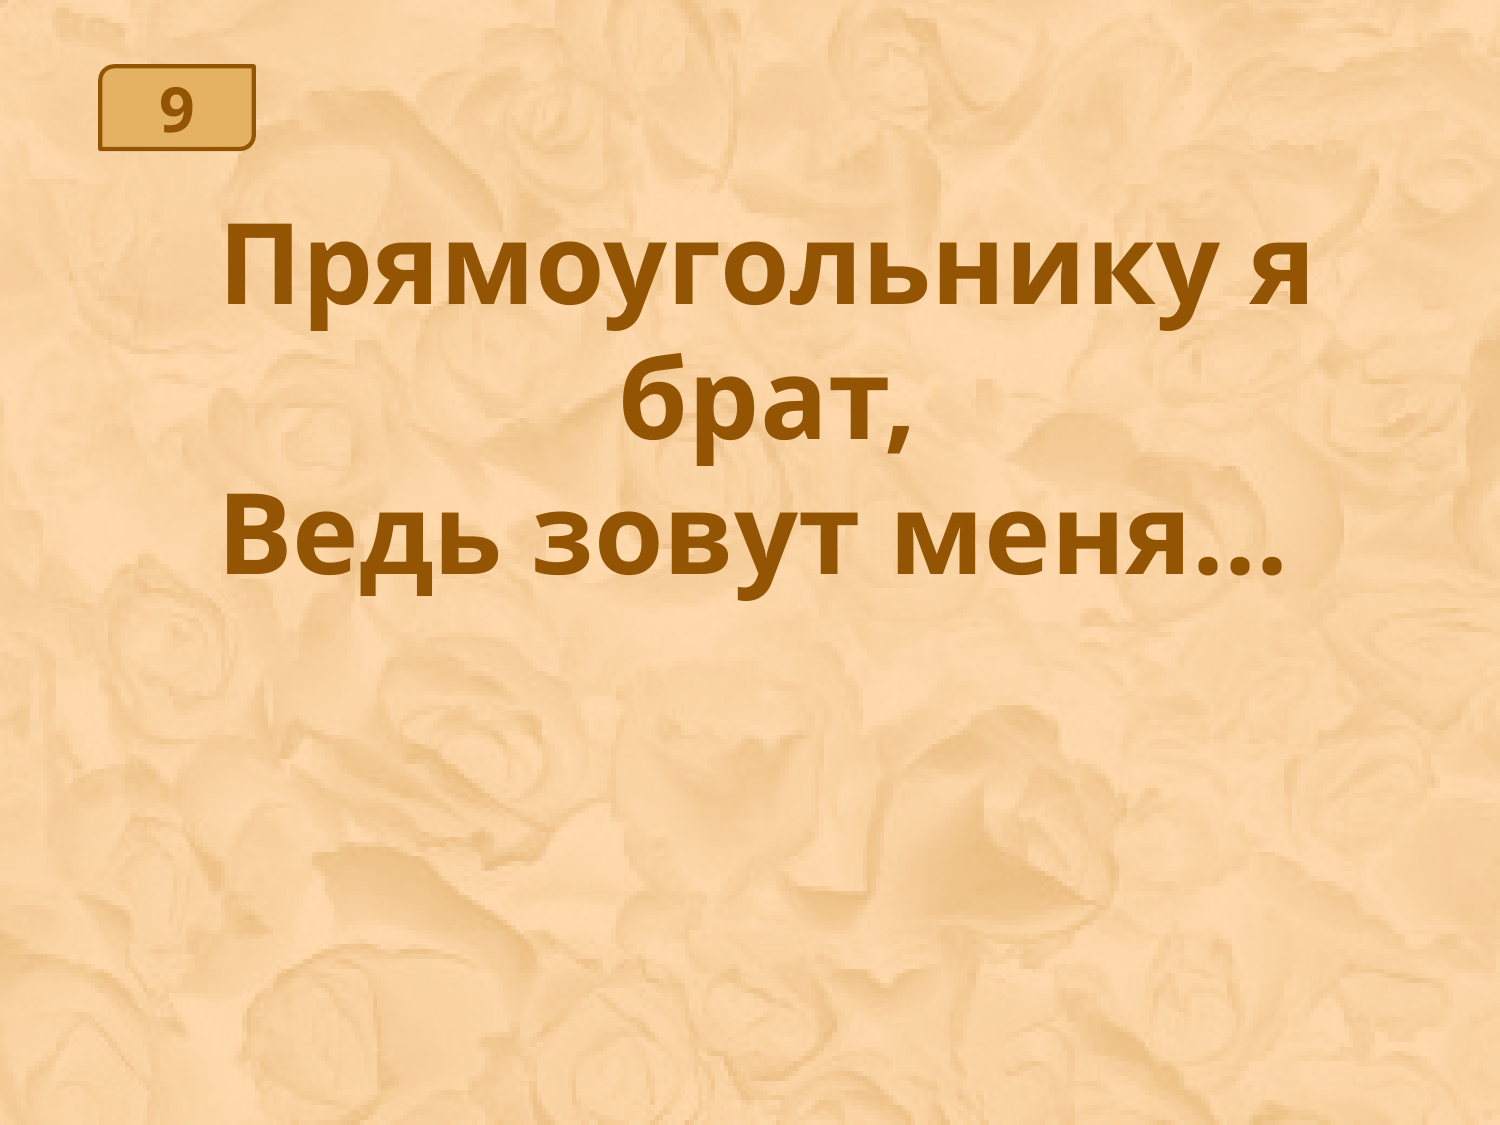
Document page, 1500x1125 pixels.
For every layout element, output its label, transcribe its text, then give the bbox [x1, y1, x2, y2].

text_box Прямоугольнику я брат, Ведь зовут меня... [88, 184, 1447, 605]
text_box 9 [98, 64, 256, 152]
